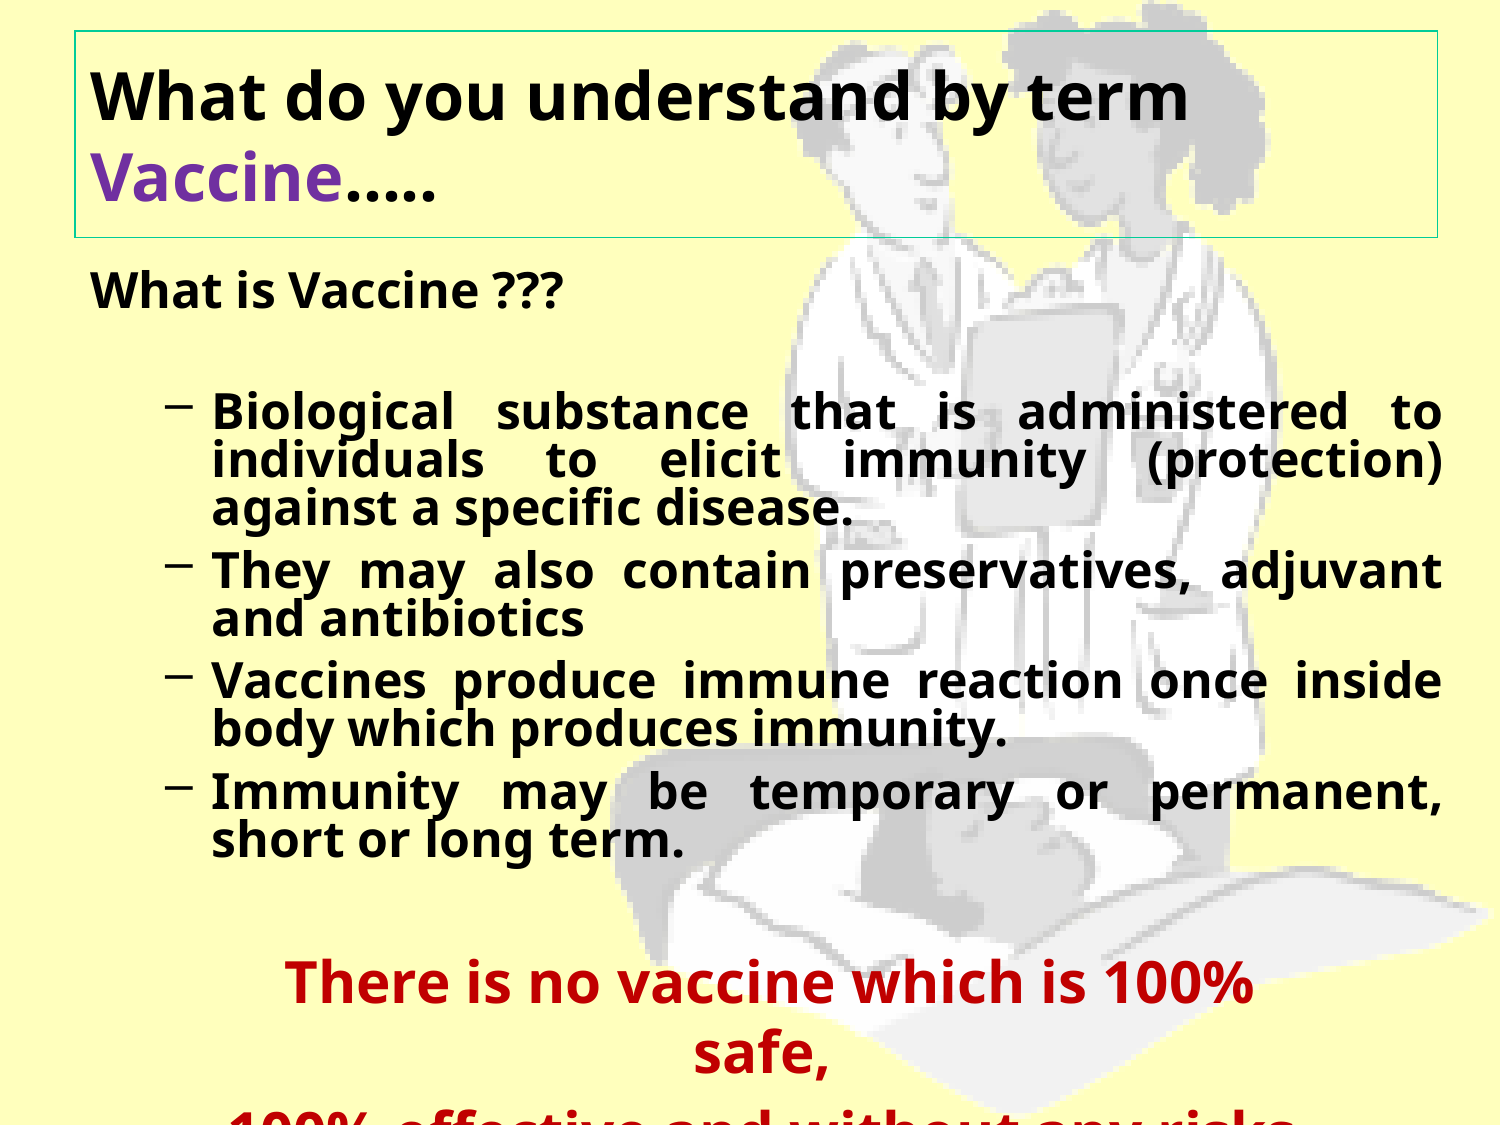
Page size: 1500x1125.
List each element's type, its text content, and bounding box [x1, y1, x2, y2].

title What do you understand by term Vaccine..... [74, 30, 1438, 238]
list What is Vaccine ??? Biological substance that is administered to individuals to elicit immunity (protection) against a specific disease. They may also contain preservatives, adjuvant and antibiotics Vaccines produce immune reaction once inside body which produces immunity. Immunity may be temporary or permanent, short or long term. [74, 262, 1460, 918]
text_box There is no vaccine which is 100% safe, 100% effective and without any risks. [205, 937, 1335, 1125]
